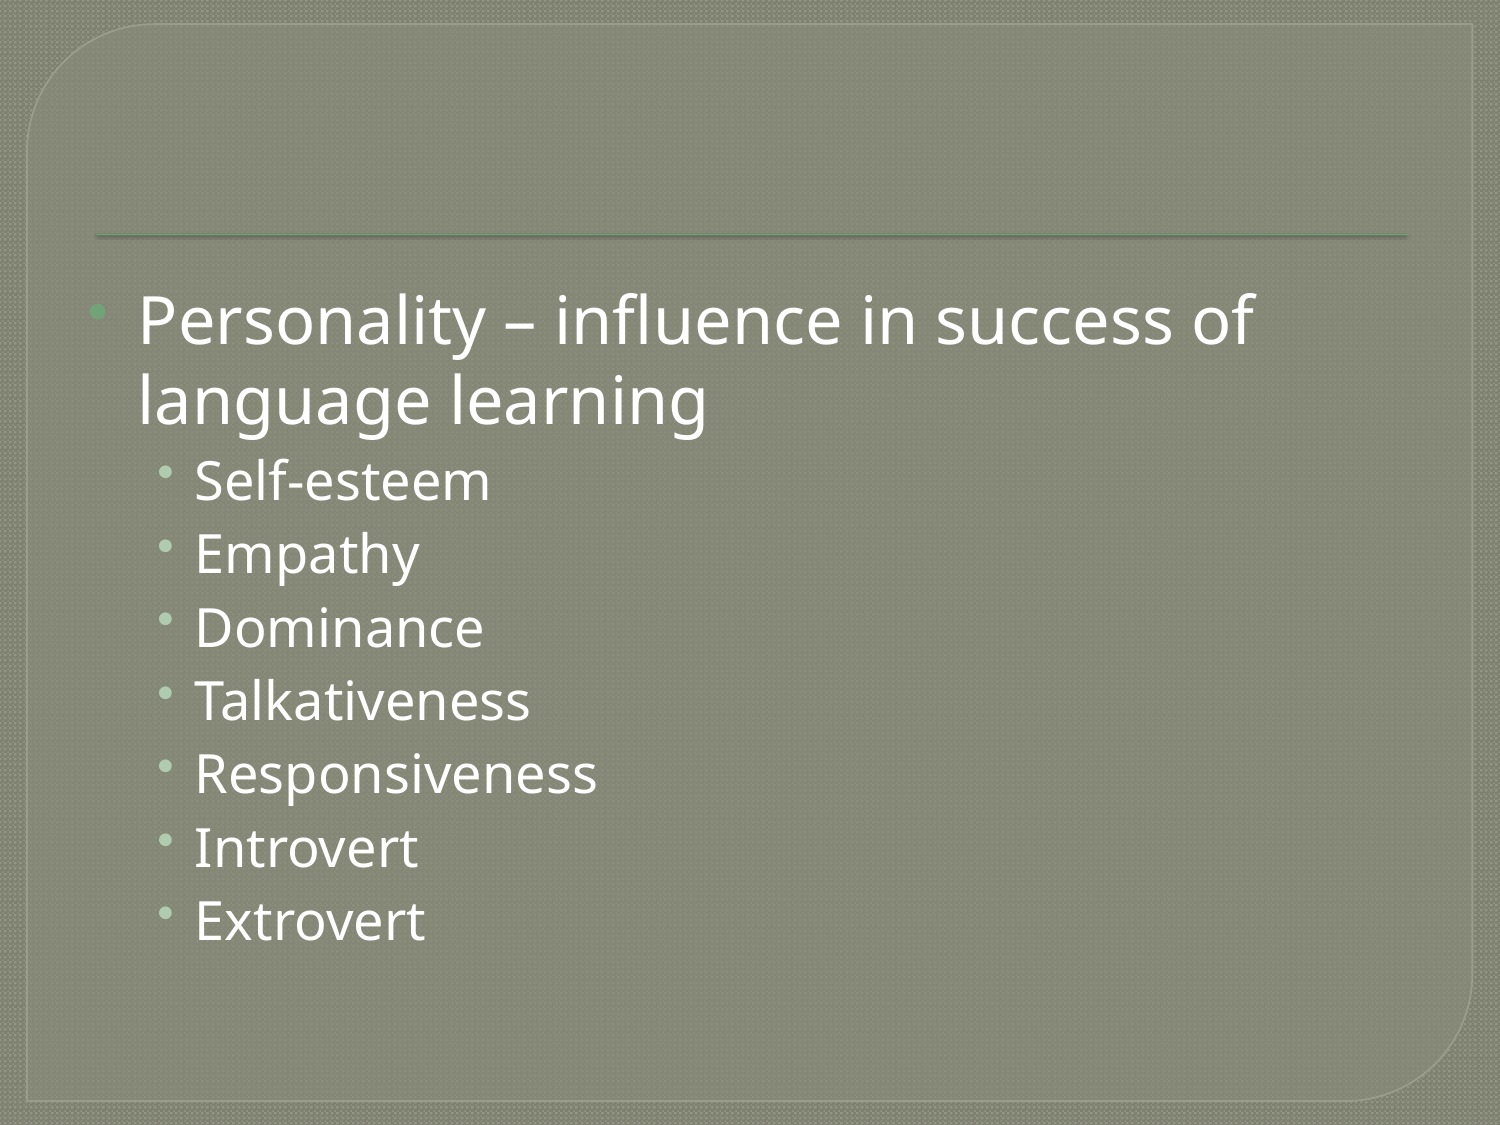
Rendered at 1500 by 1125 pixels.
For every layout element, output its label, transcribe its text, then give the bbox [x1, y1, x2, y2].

list Personality – influence in success of language learning Self-esteem Empathy Dominance Talkativeness Responsiveness Introvert Extrovert [75, 270, 1425, 1013]
